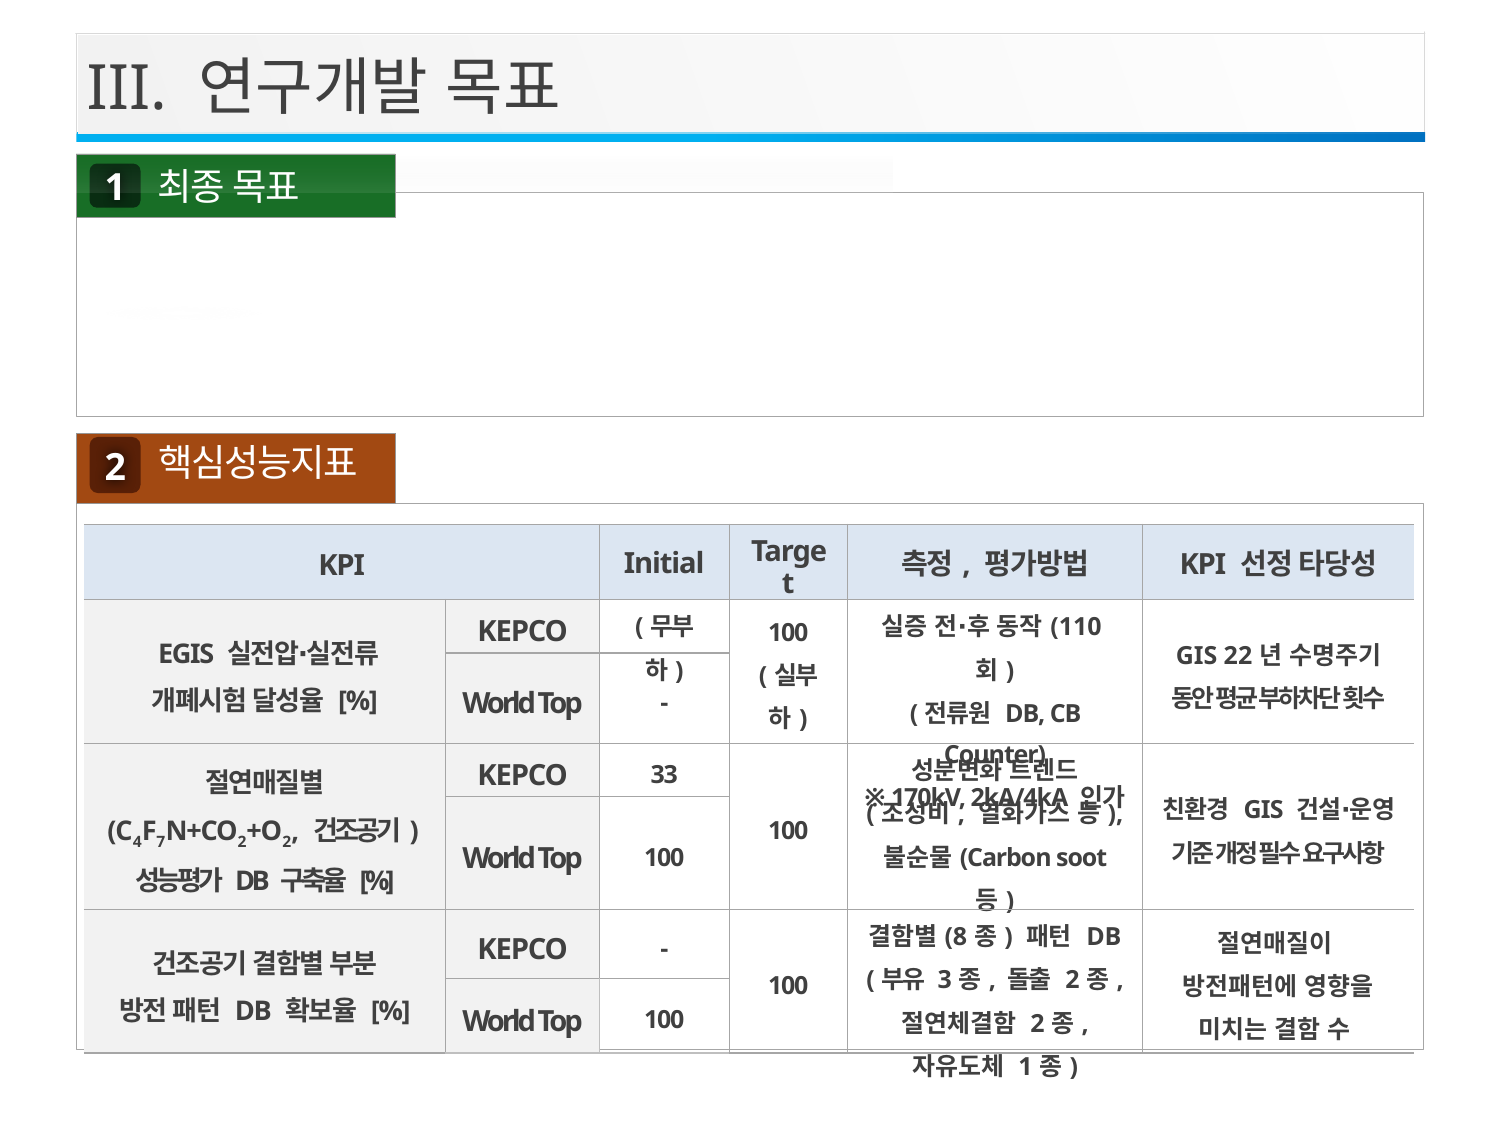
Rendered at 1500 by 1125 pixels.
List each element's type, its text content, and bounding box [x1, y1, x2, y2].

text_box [75, 153, 893, 218]
text_box [74, 190, 1425, 307]
text_box III. 연구개발 목표 [71, 39, 576, 130]
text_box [75, 306, 1424, 1050]
